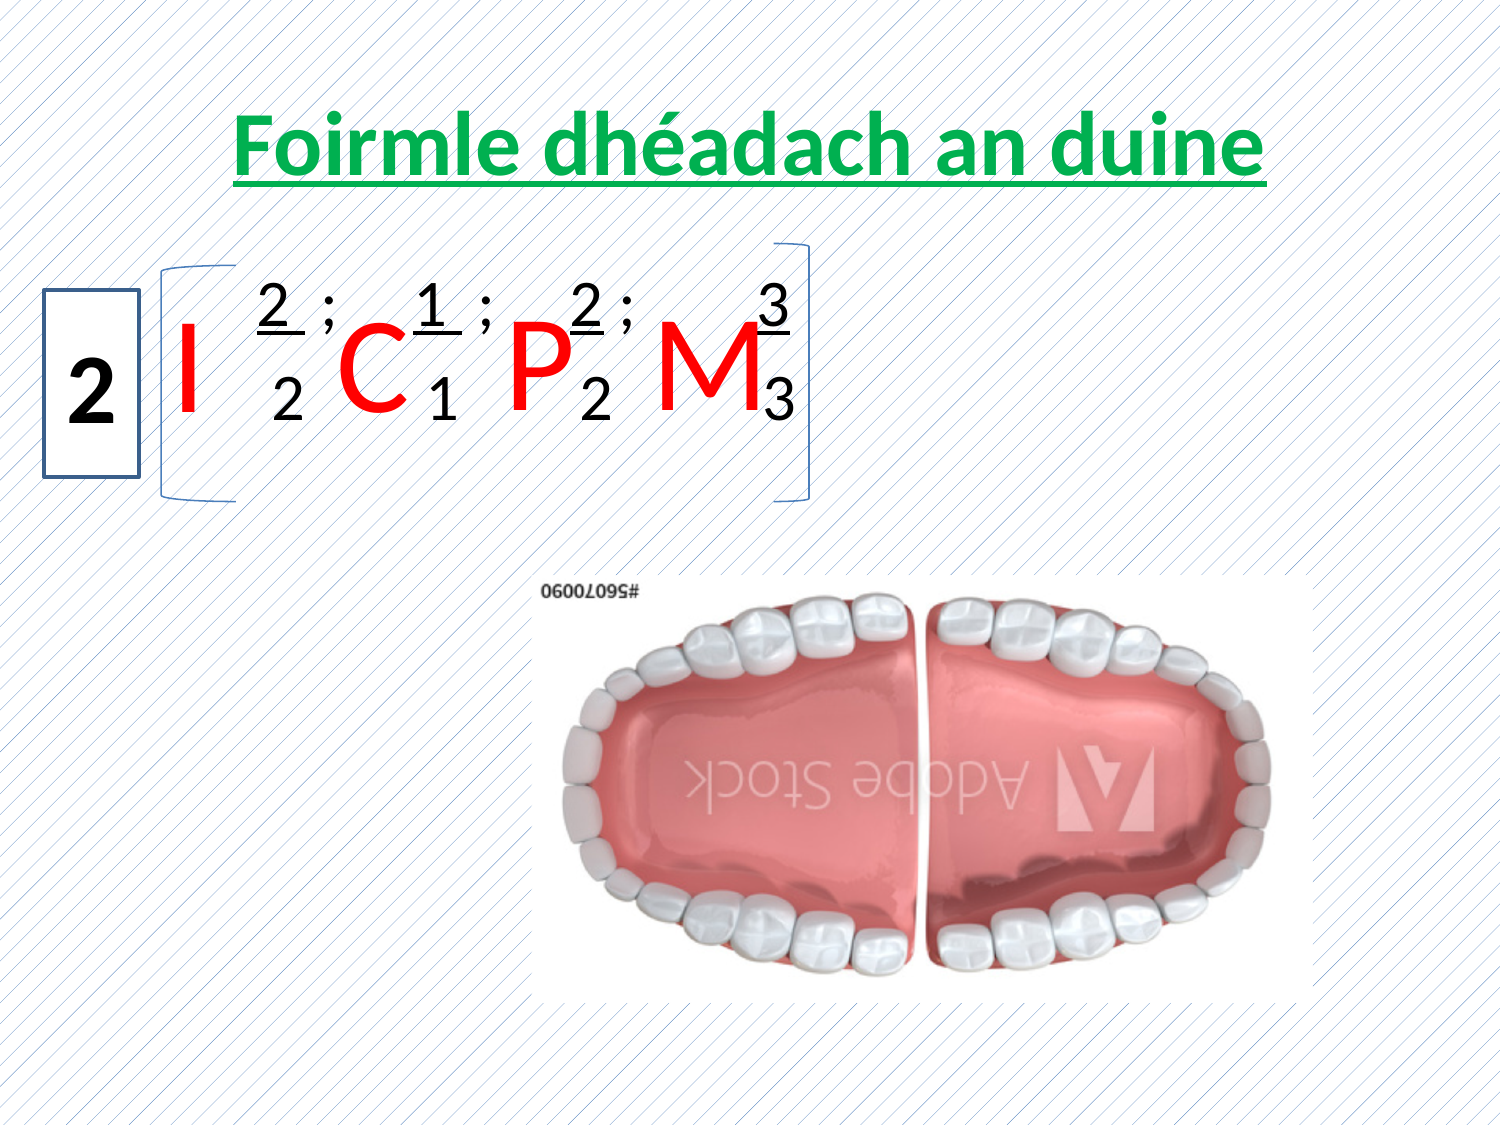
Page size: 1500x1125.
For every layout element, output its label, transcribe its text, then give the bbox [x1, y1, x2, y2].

title Foirmle dhéadach an duine [75, 45, 1425, 233]
text_box [773, 242, 810, 503]
text_box C [321, 267, 404, 447]
text_box [160, 264, 236, 503]
text_box 2 [42, 288, 141, 479]
text_box I [236, 267, 240, 447]
text_box M [636, 265, 720, 446]
list 2 ; 1 ; 2 ; 3 2 1 2 3 [76, 252, 1425, 702]
text_box I [157, 267, 169, 447]
picture [531, 573, 1313, 1003]
text_box P [490, 265, 573, 446]
